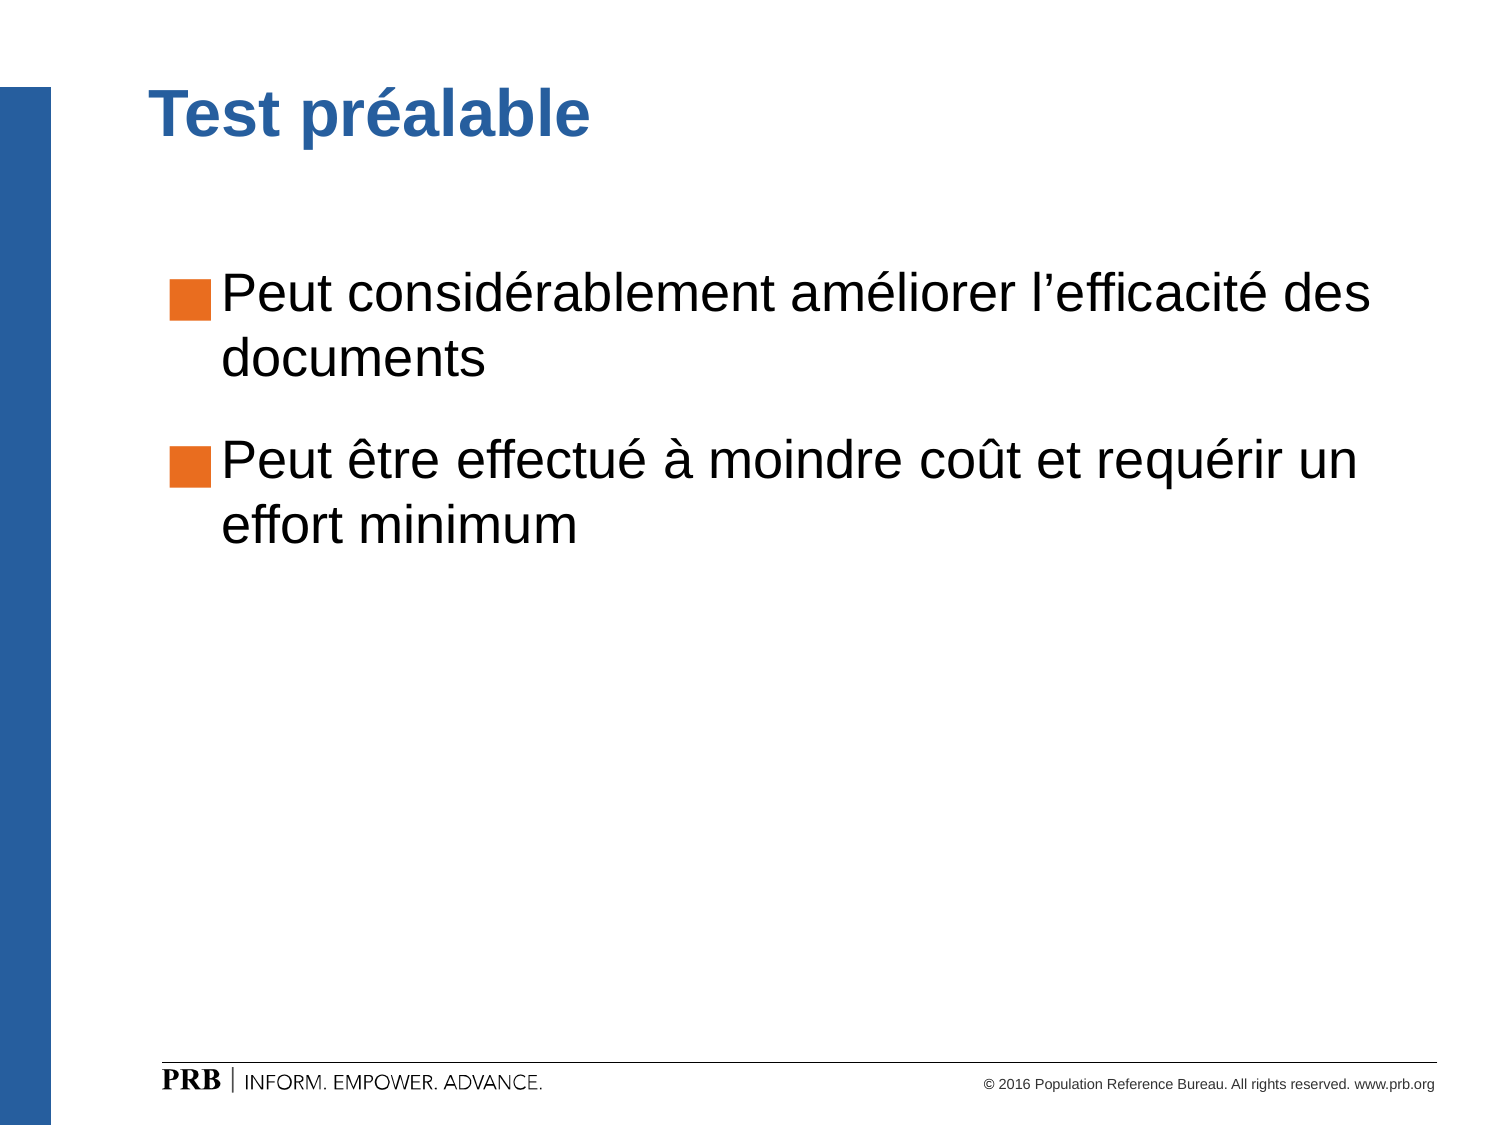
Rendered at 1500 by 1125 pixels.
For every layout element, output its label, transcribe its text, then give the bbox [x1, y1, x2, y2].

picture [162, 1067, 542, 1093]
title Test préalable [134, 62, 1413, 178]
list Peut considérablement améliorer l’efficacité des documents Peut être effectué à moindre coût et requérir un effort minimum [150, 249, 1425, 625]
